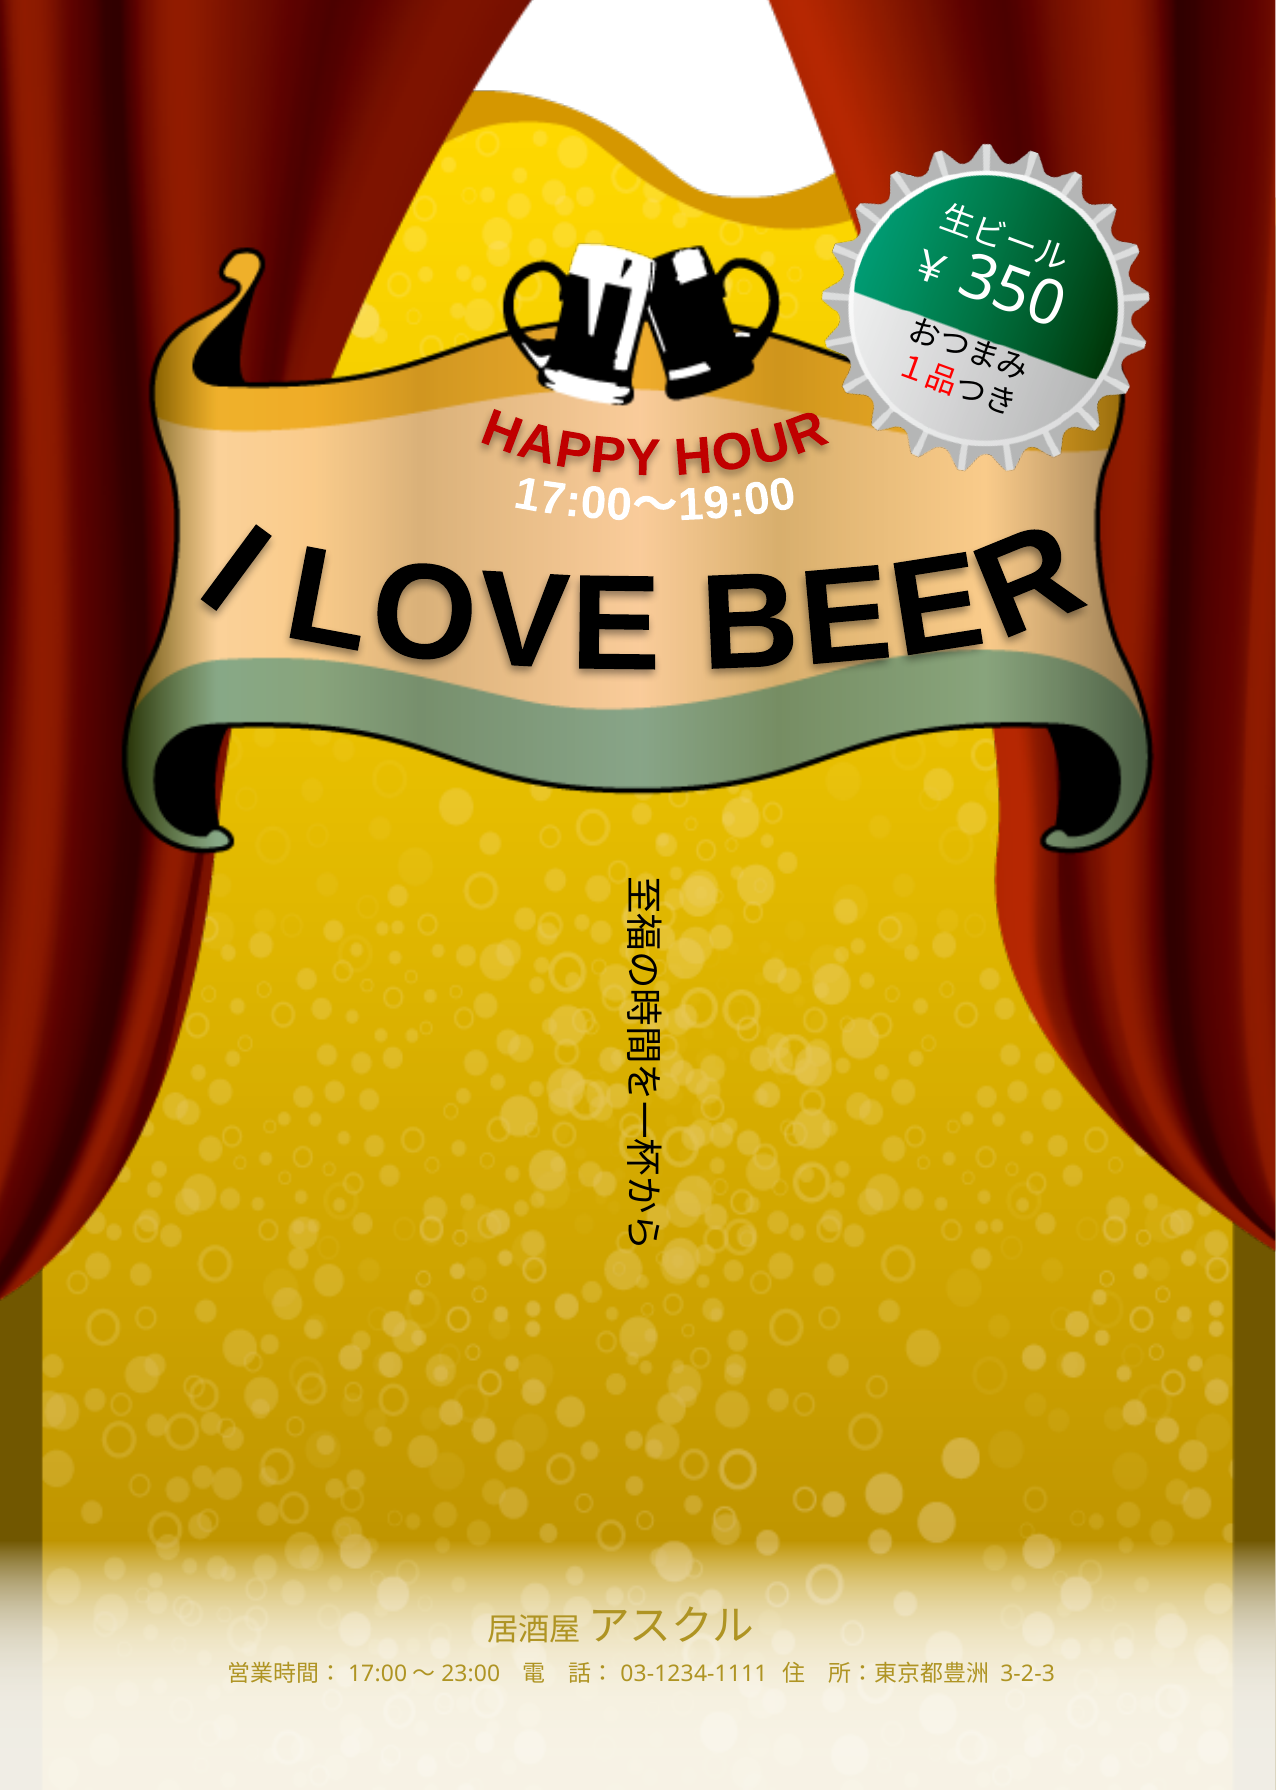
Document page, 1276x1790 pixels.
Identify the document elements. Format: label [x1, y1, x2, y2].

picture [0, 0, 1276, 1790]
text_box [815, 139, 1154, 478]
